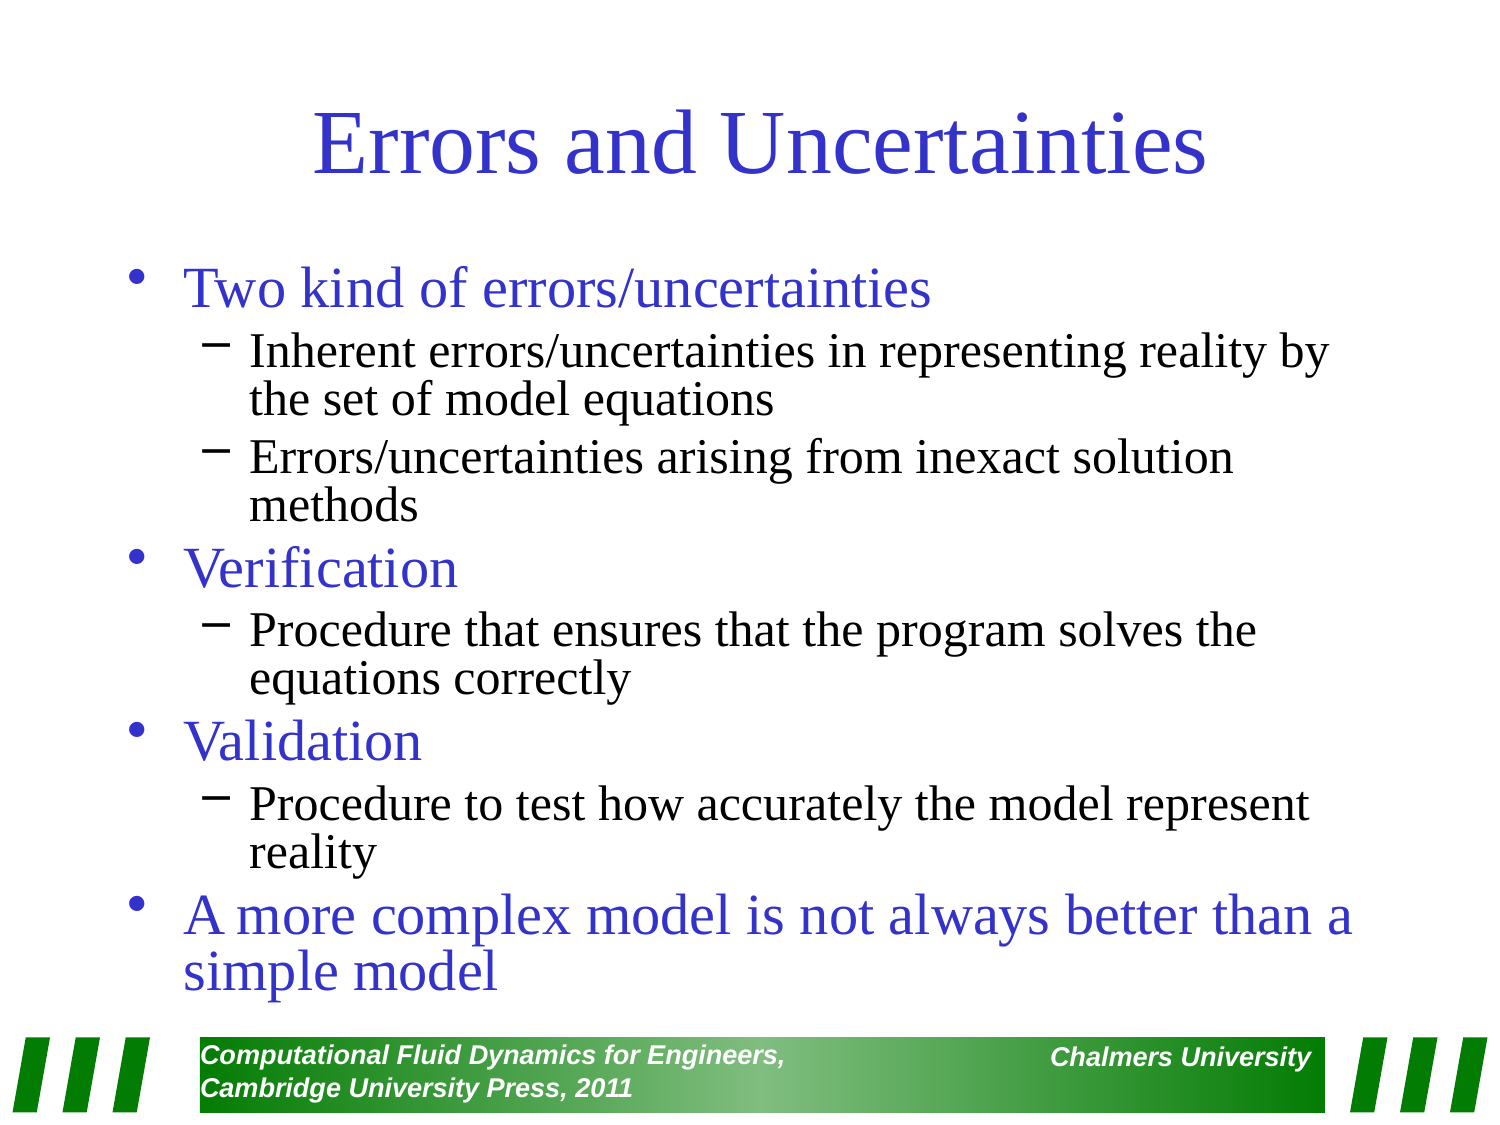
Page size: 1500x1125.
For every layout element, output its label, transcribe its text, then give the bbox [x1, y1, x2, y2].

list Two kind of errors/uncertainties Inherent errors/uncertainties in representing reality by the set of model equations Errors/uncertainties arising from inexact solution methods Verification Procedure that ensures that the program solves the equations correctly Validation Procedure to test how accurately the model represent reality A more complex model is not always better than a simple model [111, 255, 1388, 1036]
title Errors and Uncertainties [123, 42, 1400, 231]
